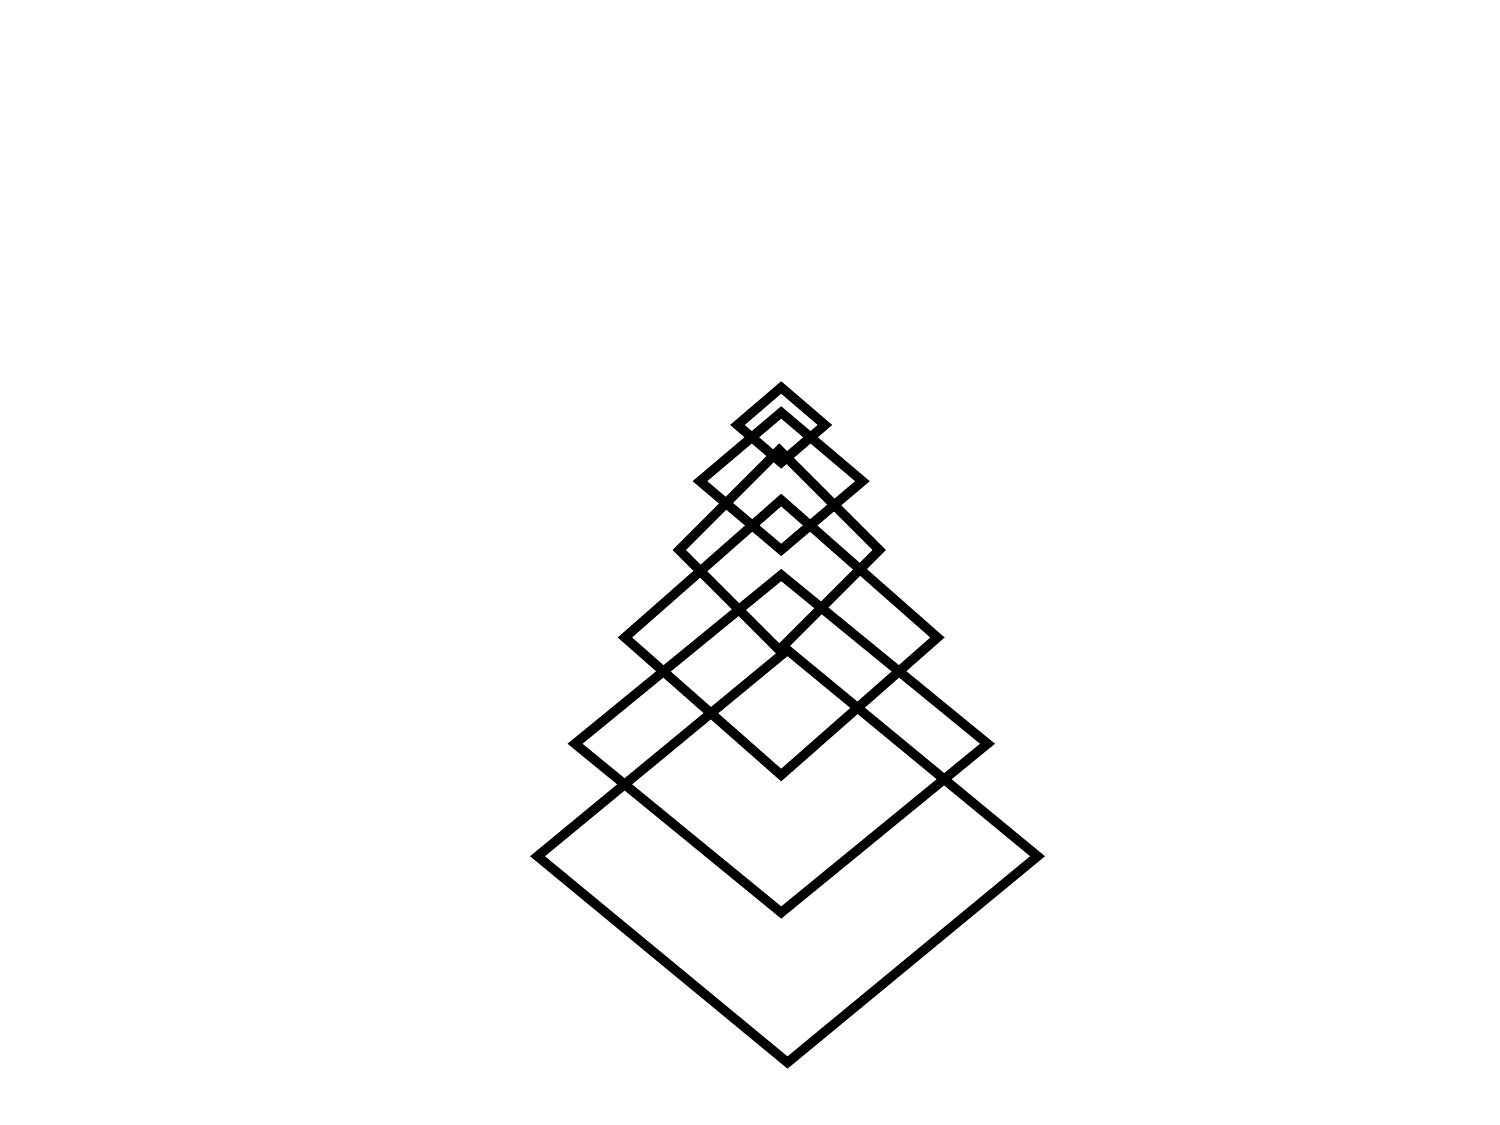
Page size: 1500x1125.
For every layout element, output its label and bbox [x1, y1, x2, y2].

text_box [737, 387, 825, 463]
text_box [624, 570, 938, 776]
text_box [679, 504, 880, 651]
text_box [699, 437, 863, 550]
text_box [537, 779, 1038, 1063]
text_box [575, 672, 988, 913]
